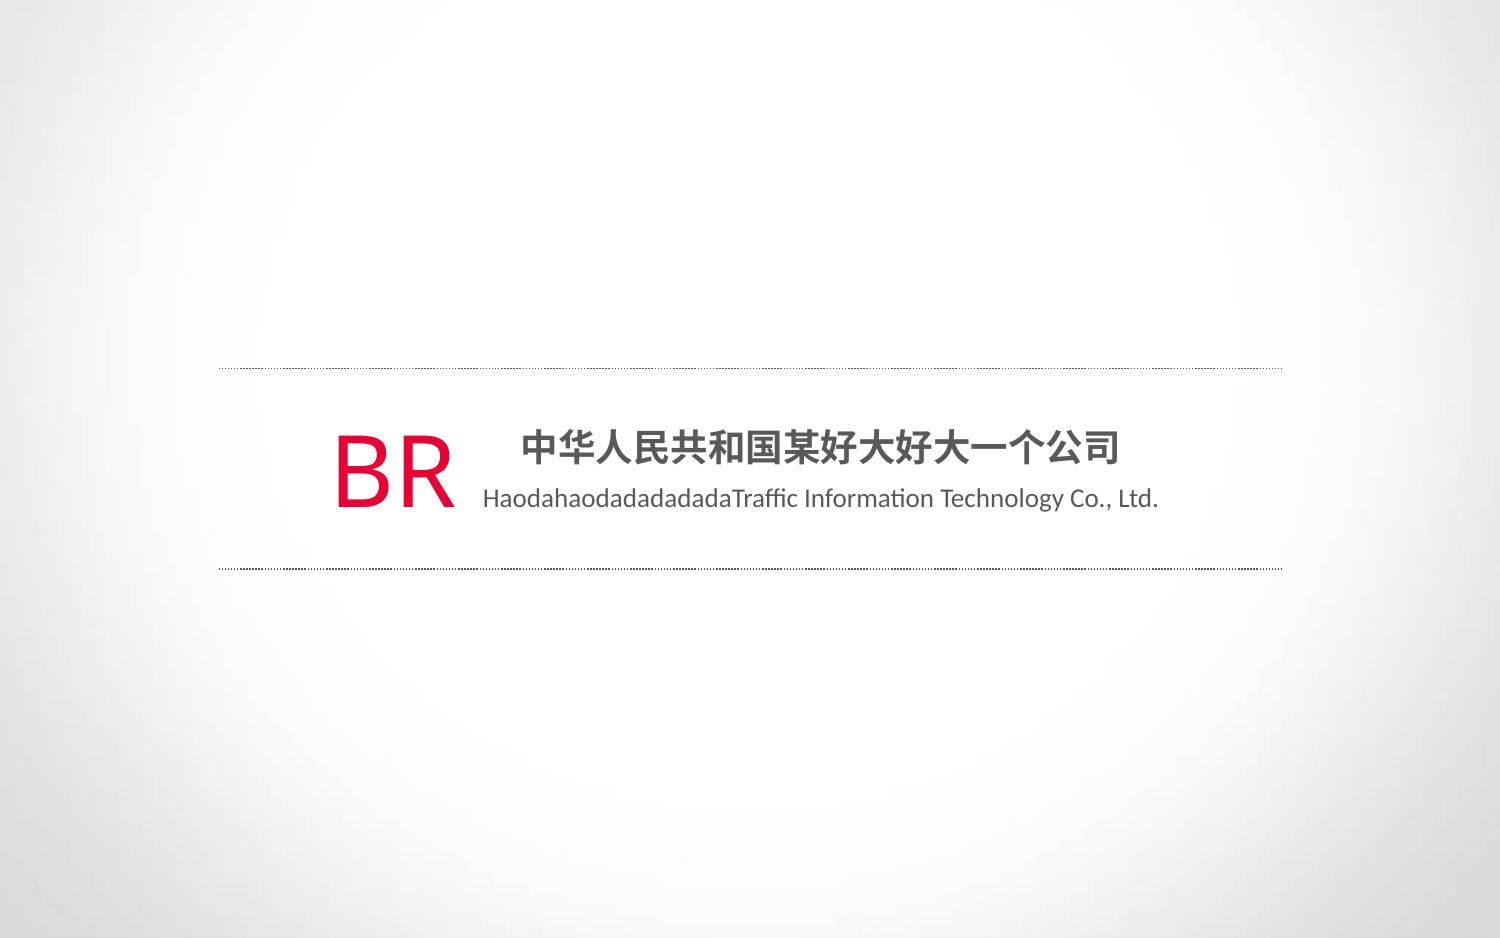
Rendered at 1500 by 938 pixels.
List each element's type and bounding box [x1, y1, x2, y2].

picture [0, 0, 1500, 938]
text_box [322, 400, 1178, 538]
